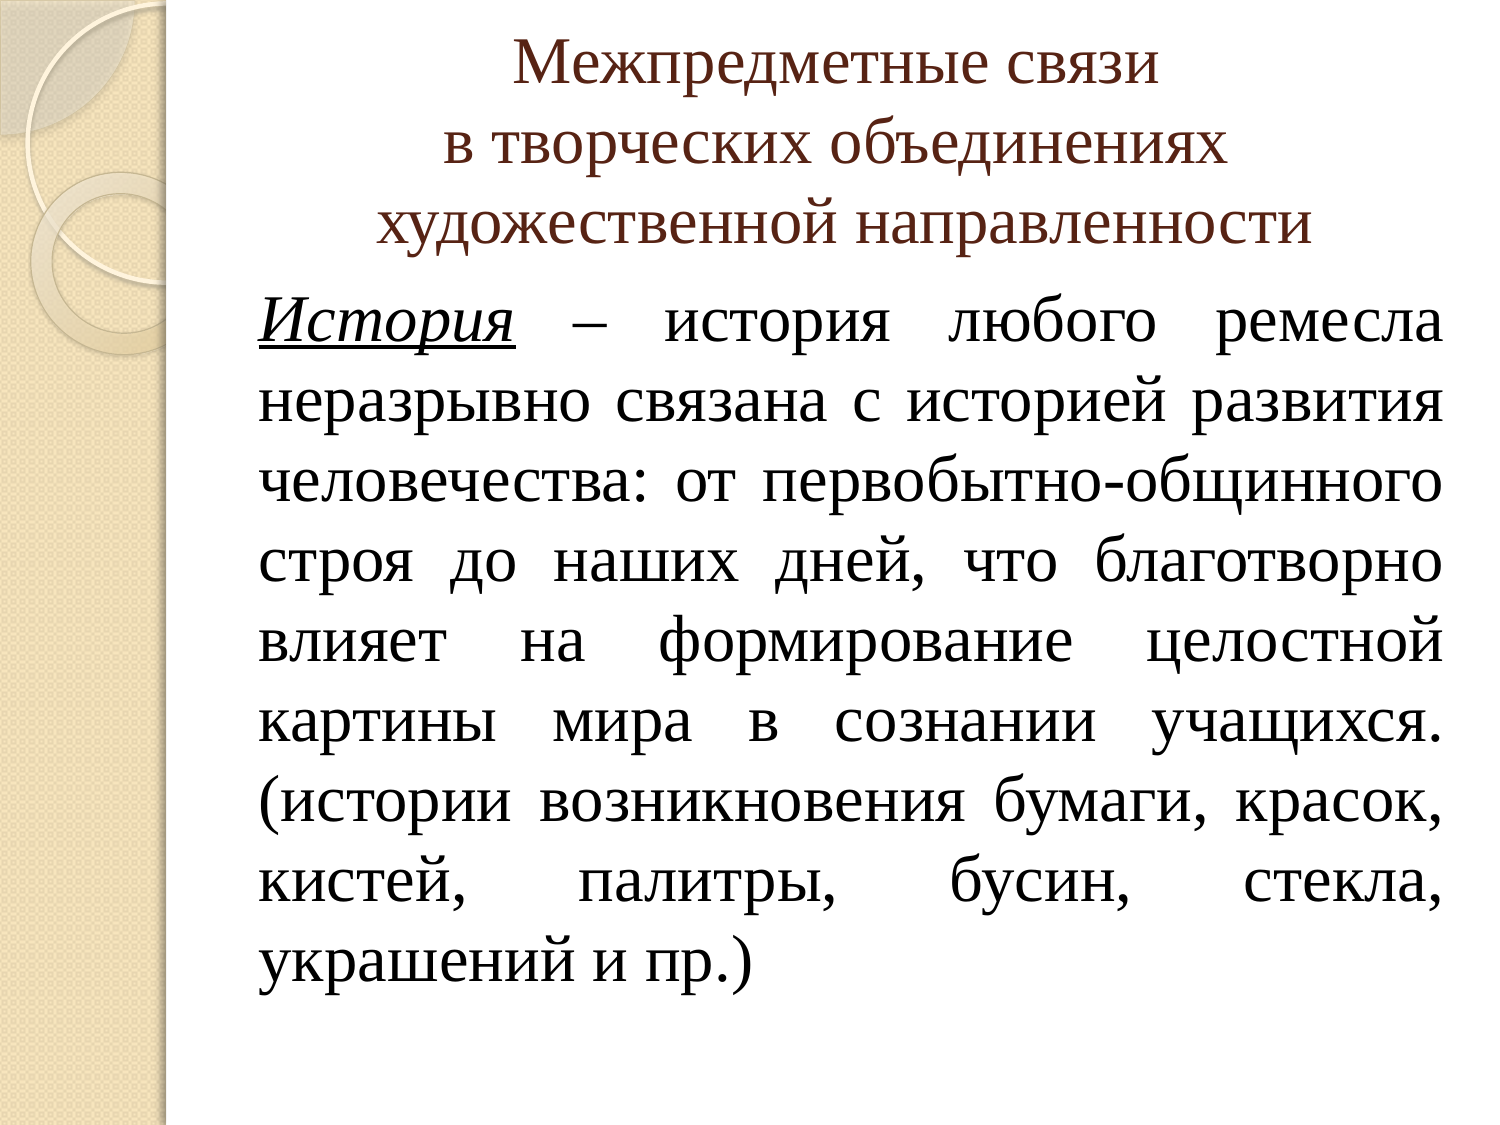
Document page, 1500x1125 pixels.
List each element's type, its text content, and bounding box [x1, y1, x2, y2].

title Межпредметные связи в творческих объединениях художественной направленности [230, 42, 1461, 231]
list История – история любого ремесла неразрывно связана с историей развития человечества: от первобытно-общинного строя до наших дней, что благотворно влияет на формирование целостной картины мира в сознании учащихся. (истории возникновения бумаги, красок, кистей, палитры, бусин, стекла, украшений и пр.) [230, 267, 1461, 1055]
